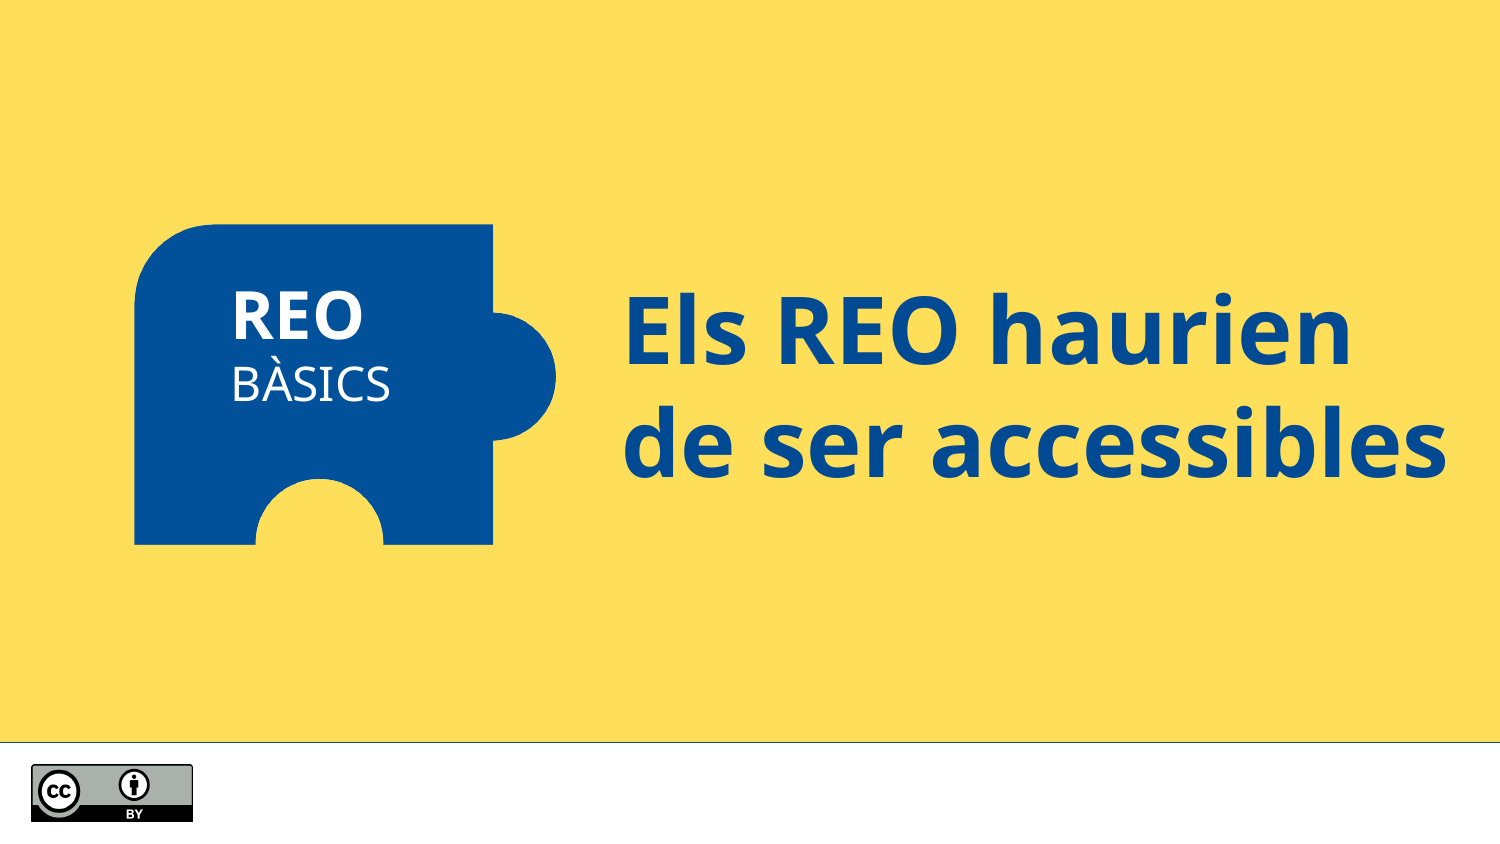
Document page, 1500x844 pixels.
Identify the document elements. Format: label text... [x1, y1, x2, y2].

text_box REO BÀSICS [560, 258, 862, 426]
picture [31, 764, 193, 822]
text_box [0, 750, 1500, 844]
picture [133, 224, 556, 545]
text_box Els REO haurien de ser accessibles [606, 255, 1467, 511]
